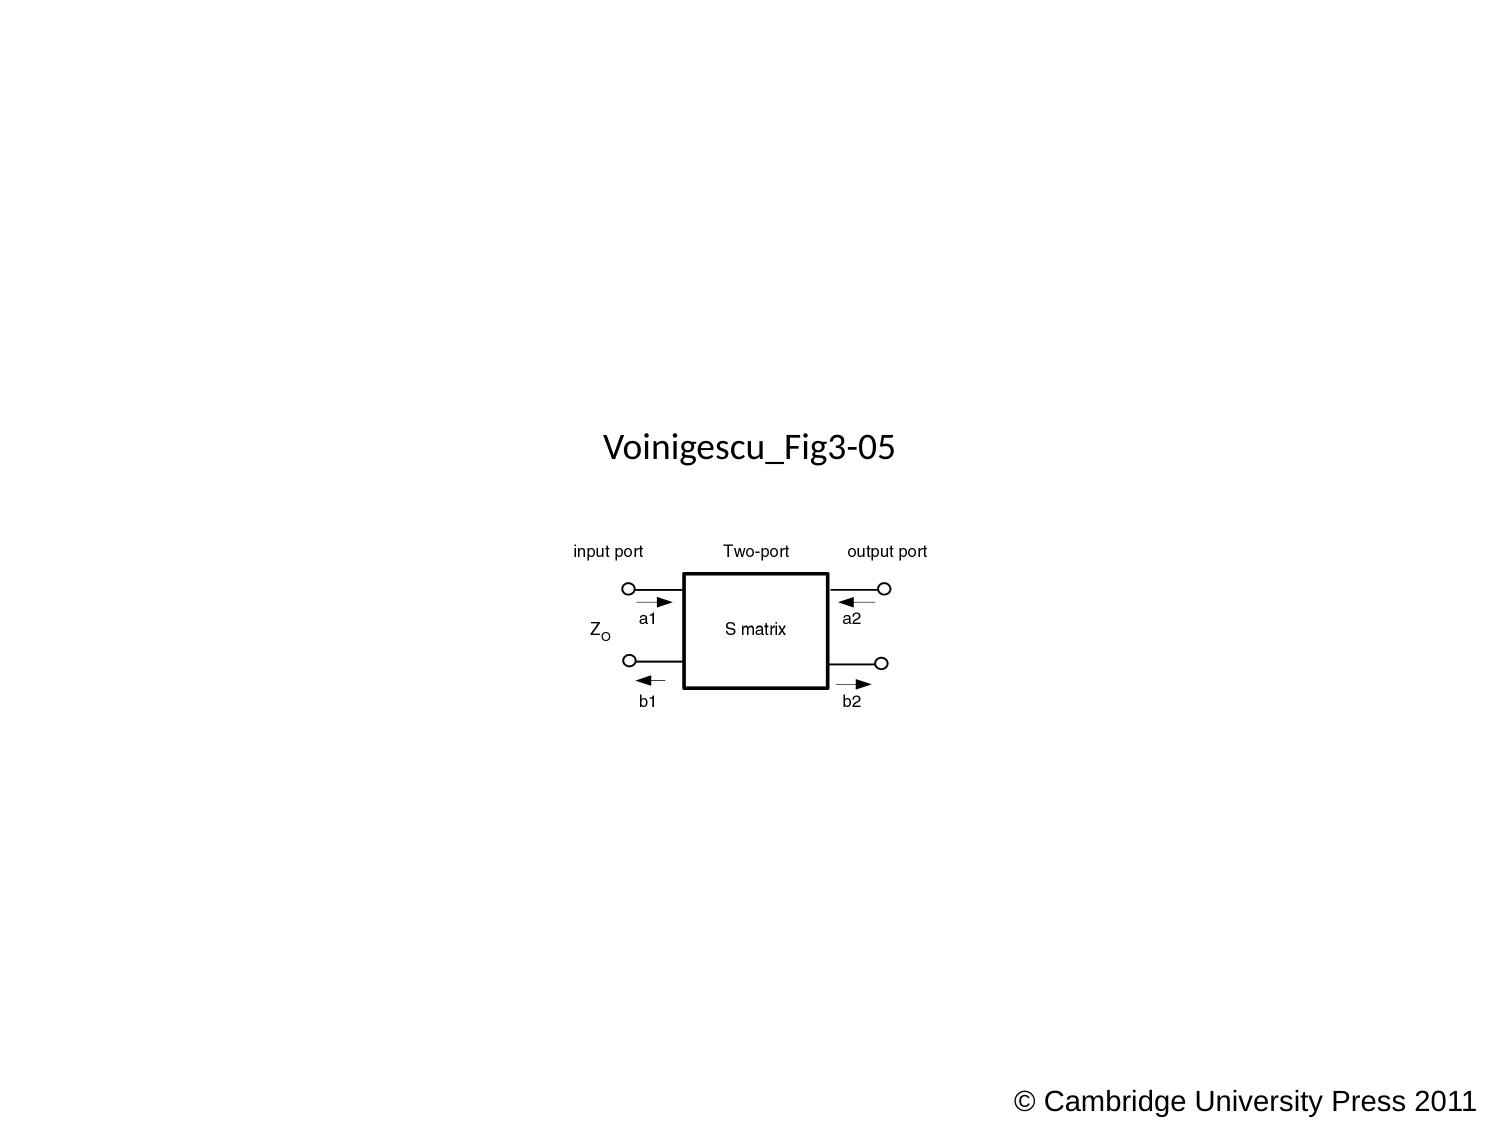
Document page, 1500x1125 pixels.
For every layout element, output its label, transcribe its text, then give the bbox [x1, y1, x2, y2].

text_box © Cambridge University Press 2011 [907, 1074, 1493, 1125]
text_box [572, 414, 927, 711]
